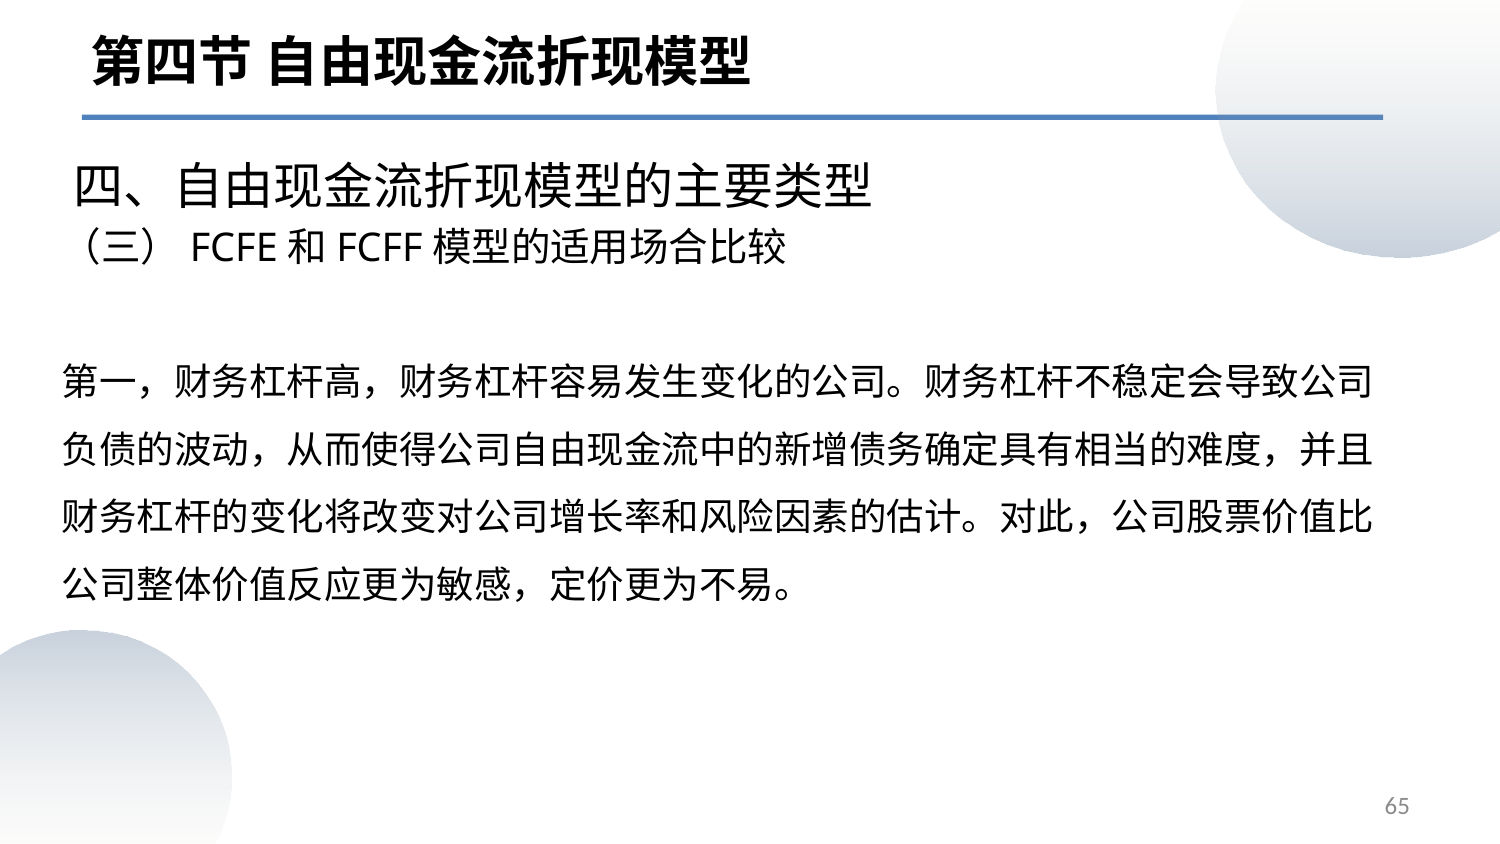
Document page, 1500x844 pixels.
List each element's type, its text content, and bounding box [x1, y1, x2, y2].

list 第一，财务杠杆高，财务杠杆容易发生变化的公司。财务杠杆不稳定会导致公司负债的波动，从而使得公司自由现金流中的新增债务确定具有相当的难度，并且财务杠杆的变化将改变对公司增长率和风险因素的估计。对此，公司股票价值比公司整体价值反应更为敏感，定价更为不易。 [46, 328, 1418, 657]
text_box [0, 627, 234, 844]
text_box [1213, 0, 1500, 260]
text_box （三）FCFE和FCFF模型的适用场合比较 [46, 199, 1397, 293]
text_box 第四节 自由现金流折现模型 [74, 11, 1234, 107]
slide_number 65 [1074, 782, 1425, 827]
text_box 四、自由现金流折现模型的主要类型 [58, 117, 1256, 200]
